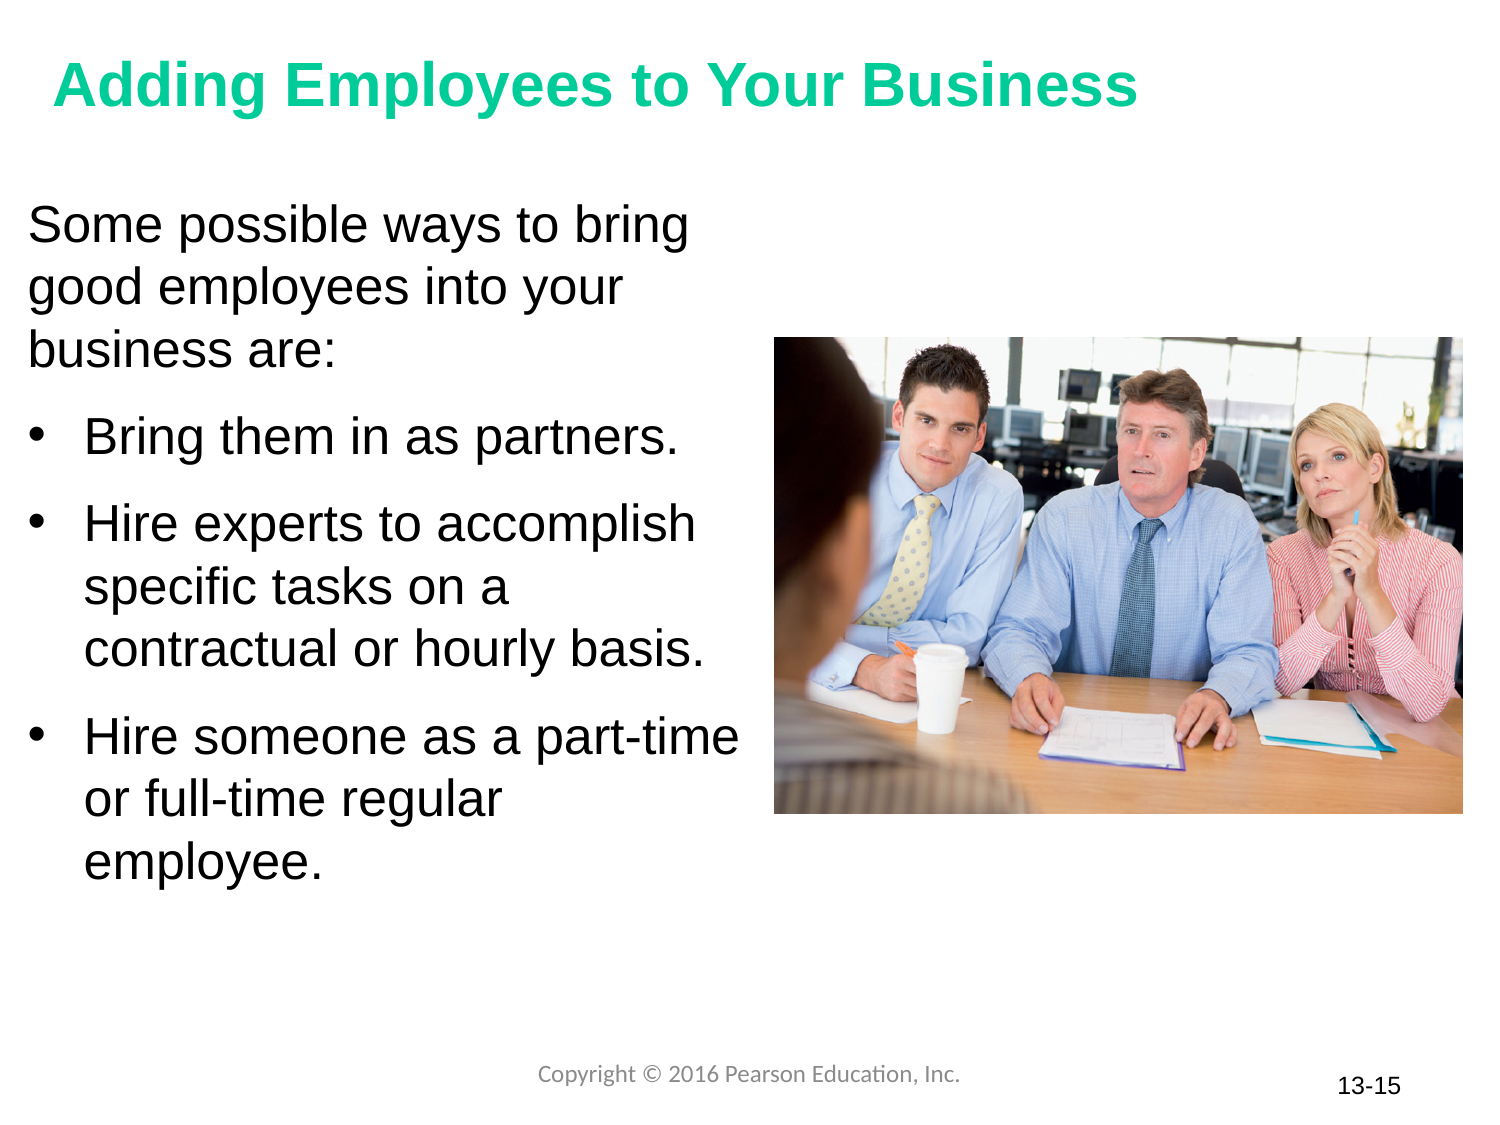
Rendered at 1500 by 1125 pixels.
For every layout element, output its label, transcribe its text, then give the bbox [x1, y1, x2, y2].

picture [774, 337, 1463, 815]
list Some possible ways to bring good employees into your business are: Bring them in as partners. Hire experts to accomplish specific tasks on a contractual or hourly basis. Hire someone as a part-time or full-time regular employee. [12, 182, 763, 925]
title Adding Employees to Your Business [37, 0, 1388, 175]
footer Copyright © 2016 Pearson Education, Inc. [512, 1042, 988, 1103]
